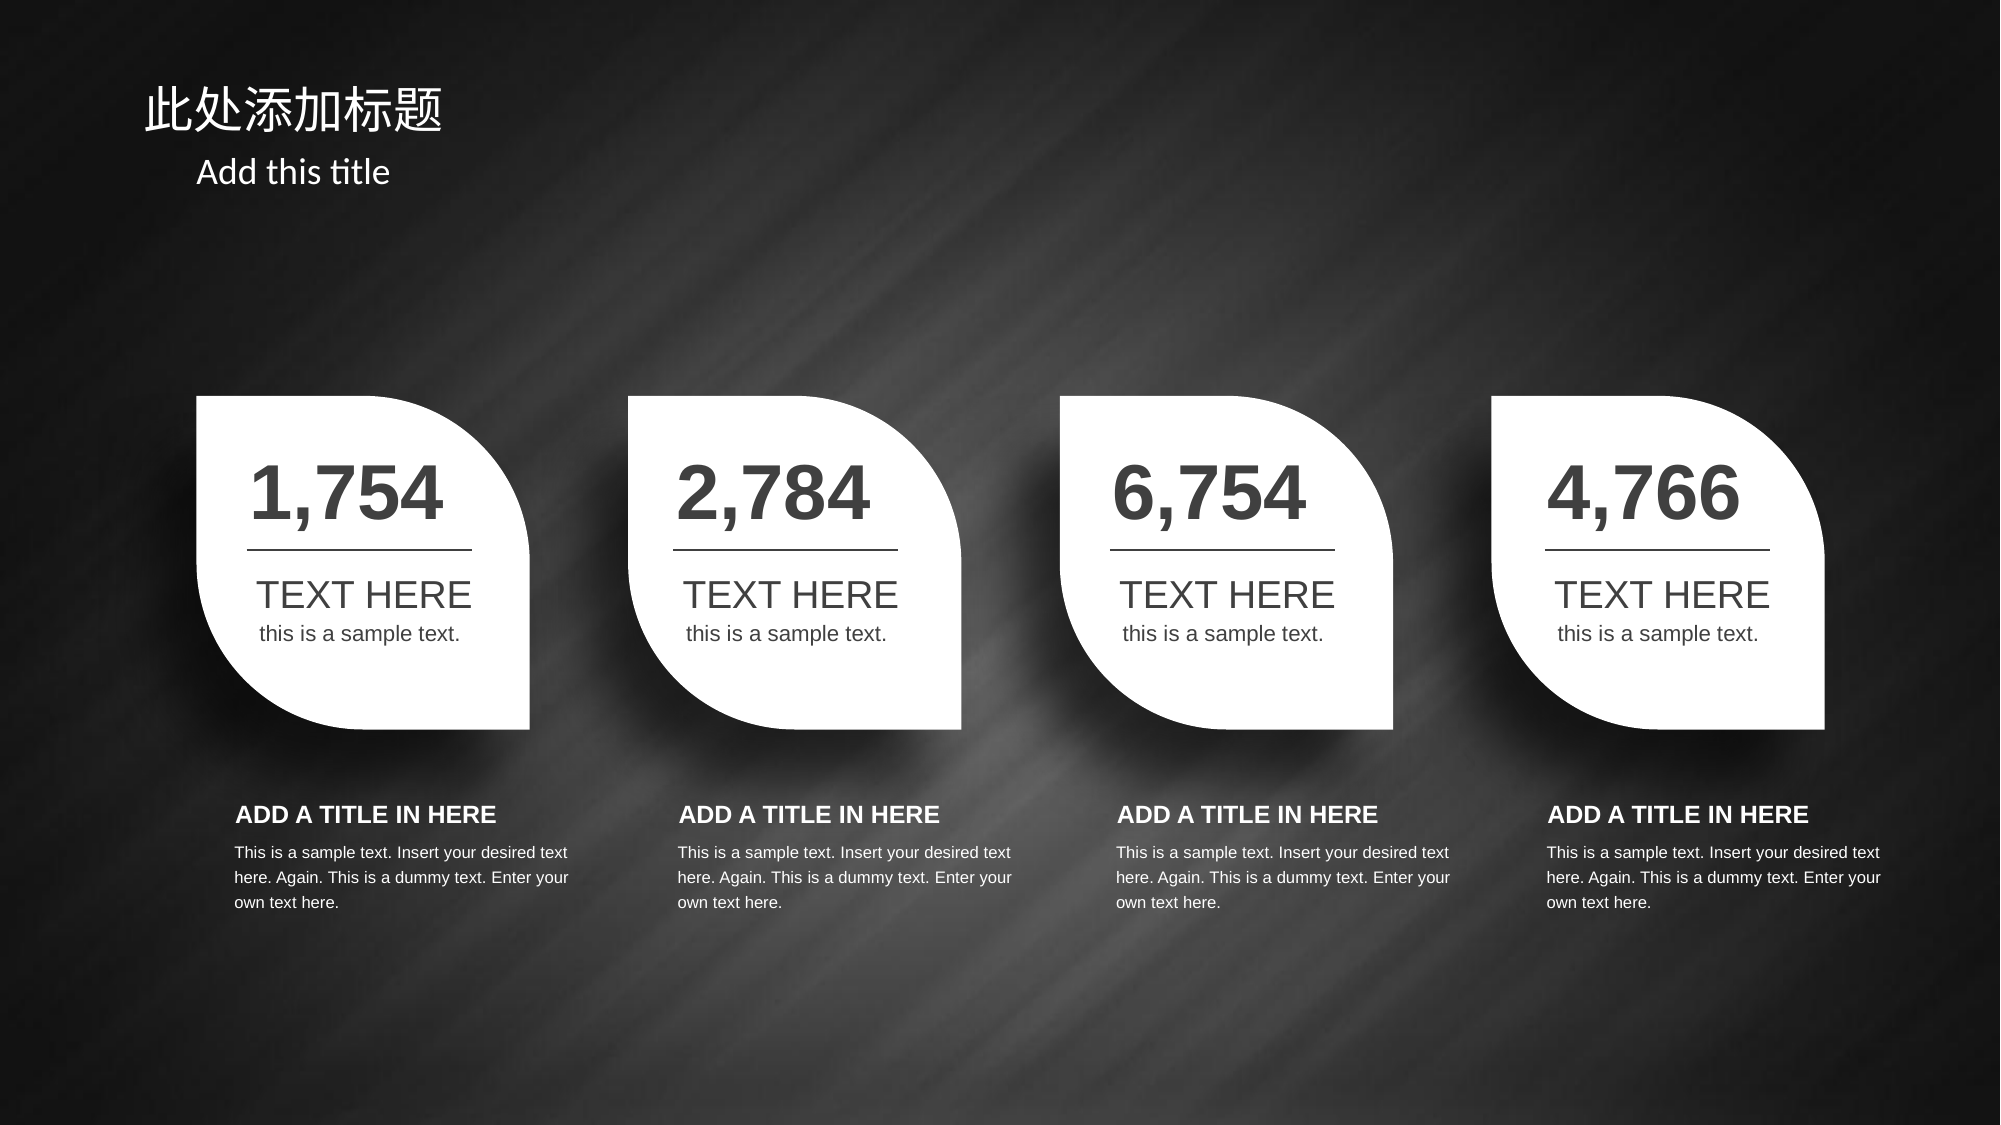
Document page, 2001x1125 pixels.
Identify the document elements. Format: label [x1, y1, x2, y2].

text_box [660, 433, 916, 654]
picture [0, 0, 2000, 1125]
text_box [219, 788, 591, 921]
text_box [1531, 433, 1788, 654]
text_box [233, 433, 490, 654]
text_box [1101, 788, 1473, 921]
text_box [662, 788, 1034, 921]
text_box [1531, 788, 1903, 921]
text_box [1096, 433, 1353, 654]
